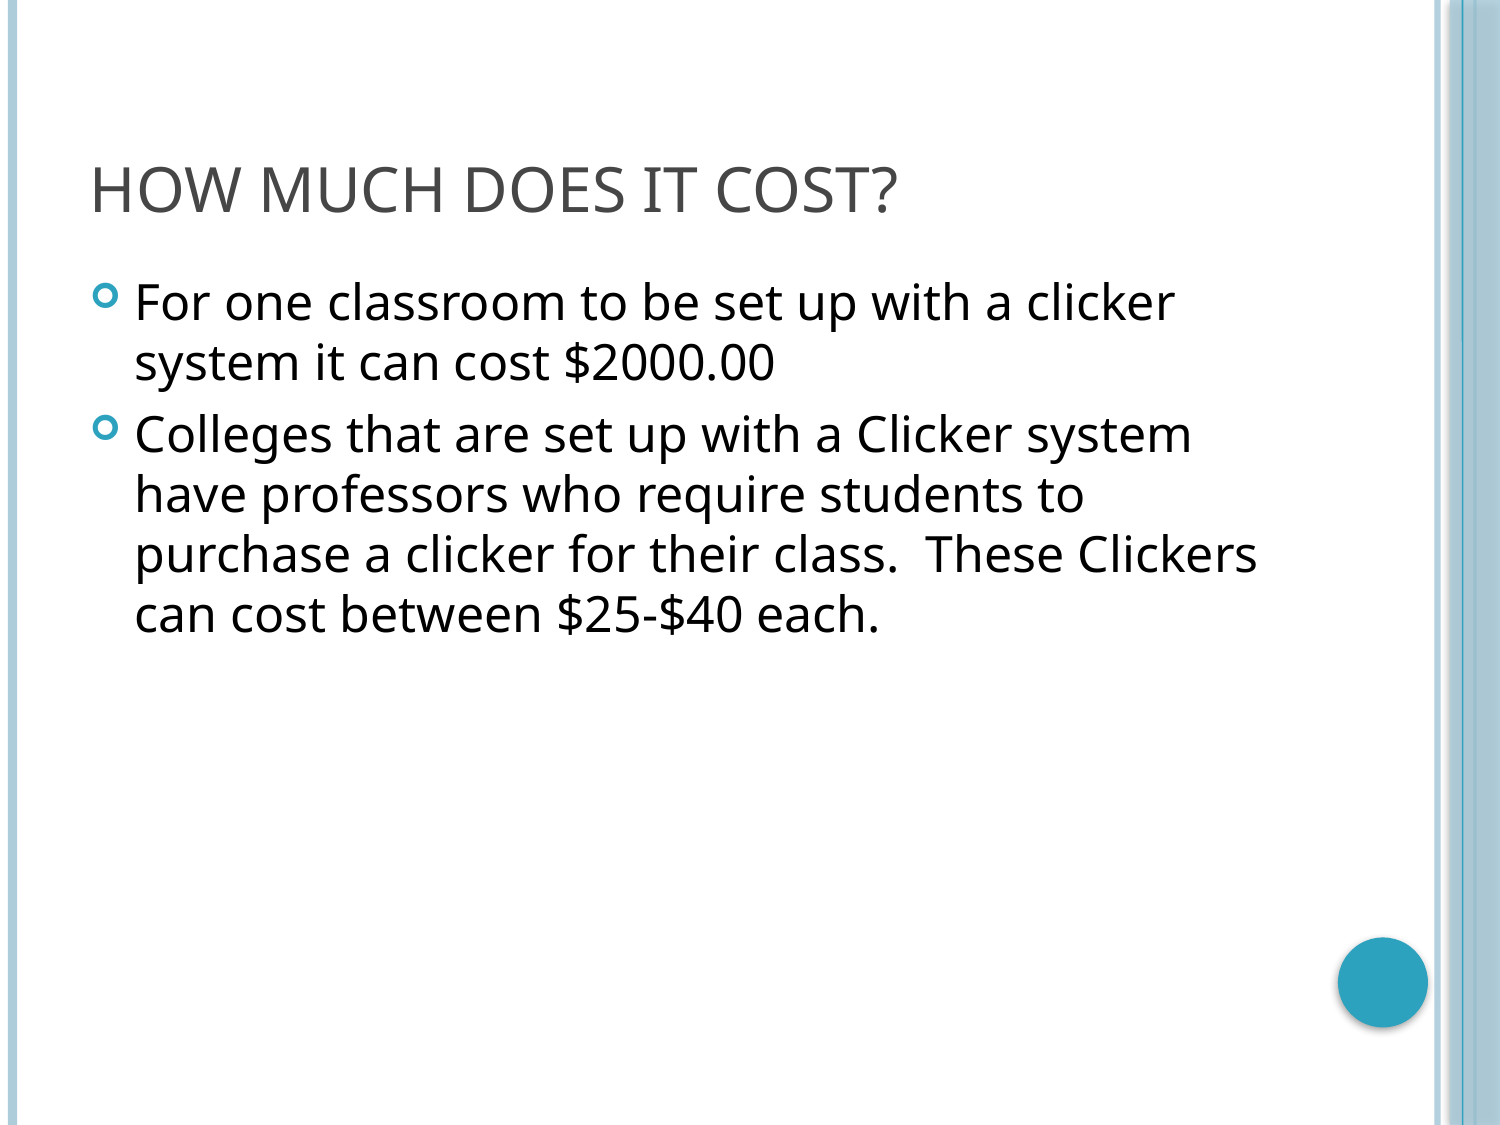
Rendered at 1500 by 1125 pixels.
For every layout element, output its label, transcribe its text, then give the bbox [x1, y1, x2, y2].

title How much does it cost? [75, 45, 1300, 233]
list For one classroom to be set up with a clicker system it can cost $2000.00 Colleges that are set up with a Clicker system have professors who require students to purchase a clicker for their class. These Clickers can cost between $25-$40 each. [75, 262, 1300, 1062]
